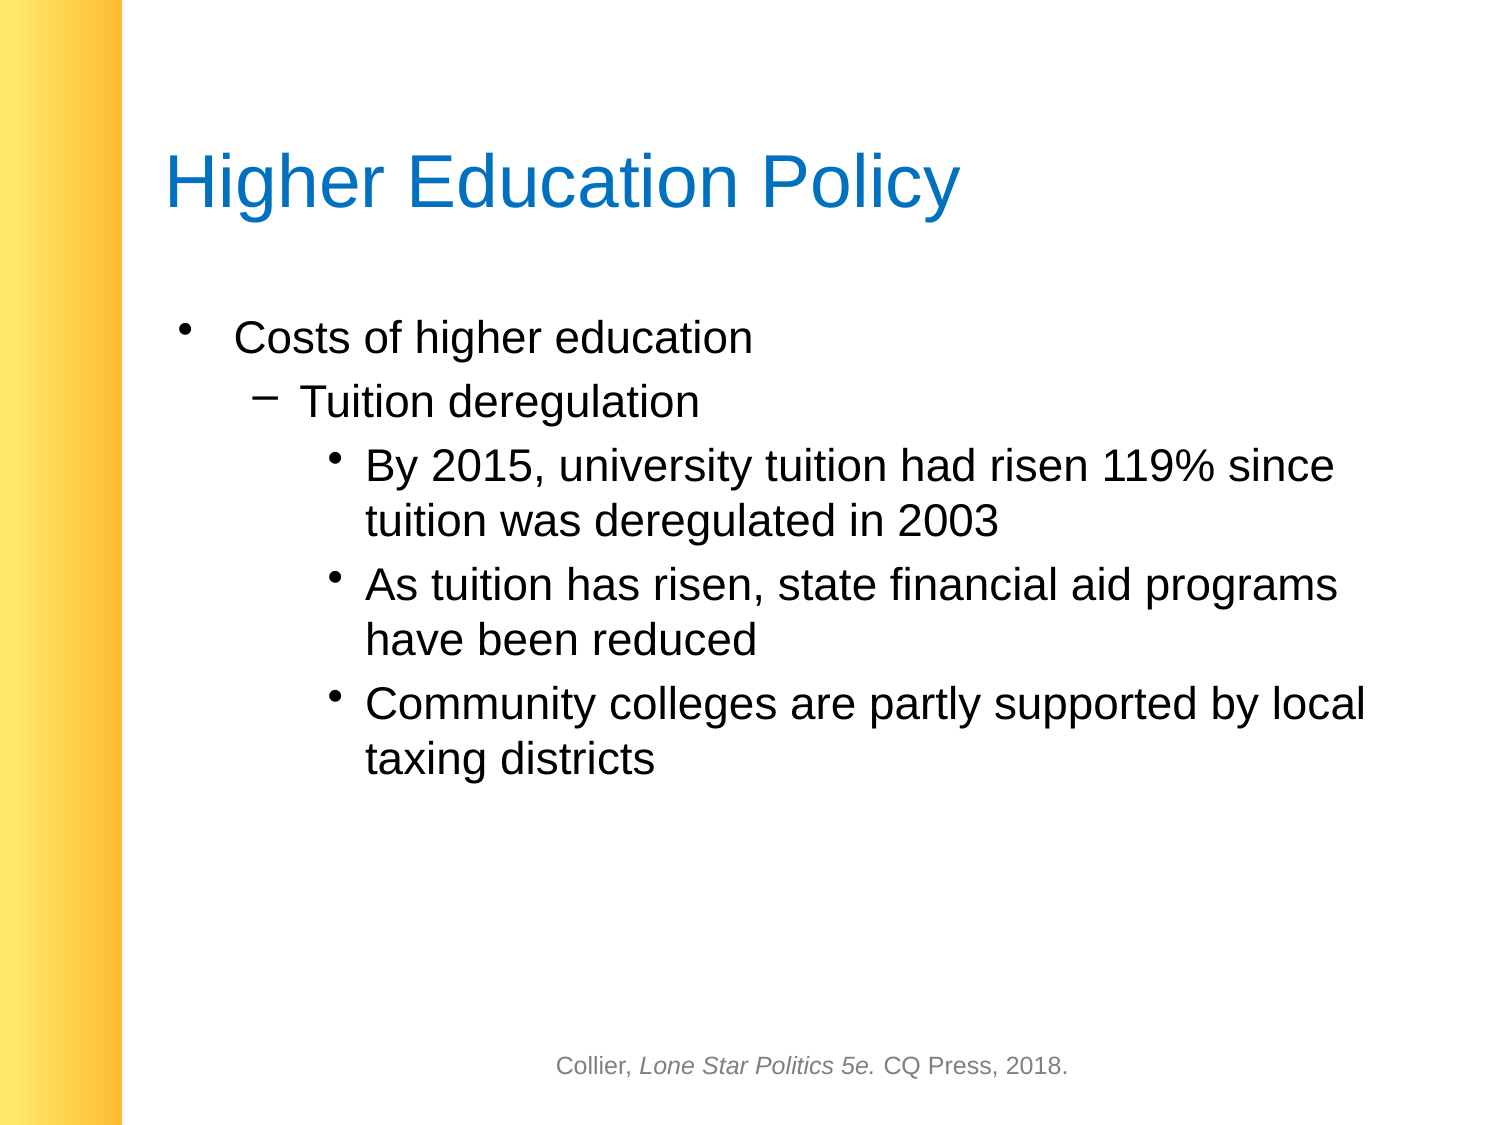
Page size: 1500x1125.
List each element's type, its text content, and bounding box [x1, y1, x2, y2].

title Higher Education Policy [150, 125, 1463, 313]
text_box Collier, Lone Star Politics 5e. CQ Press, 2018. [525, 1042, 1100, 1087]
picture [0, 0, 1500, 1125]
list Costs of higher education Tuition deregulation By 2015, university tuition had risen 119% since tuition was deregulated in 2003 As tuition has risen, state financial aid programs have been reduced Community colleges are partly supported by local taxing districts [162, 313, 1388, 1075]
